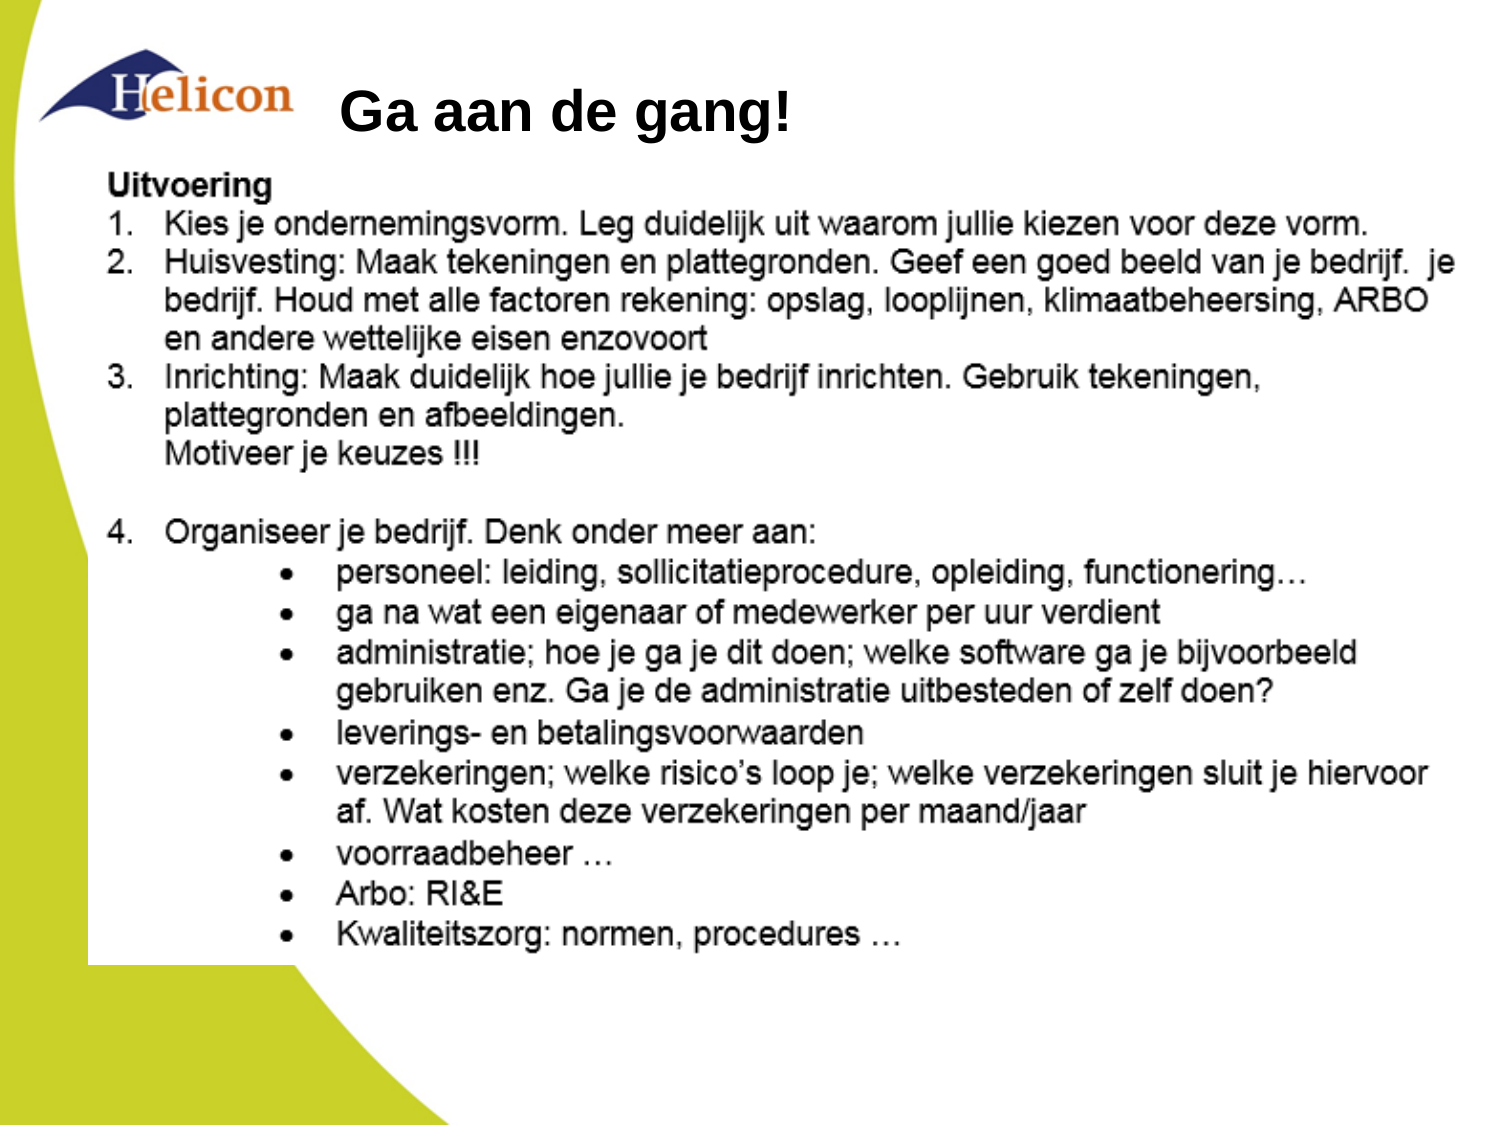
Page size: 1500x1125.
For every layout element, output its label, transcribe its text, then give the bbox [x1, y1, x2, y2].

picture [0, 0, 1500, 1125]
title Ga aan de gang! [324, 54, 1415, 157]
